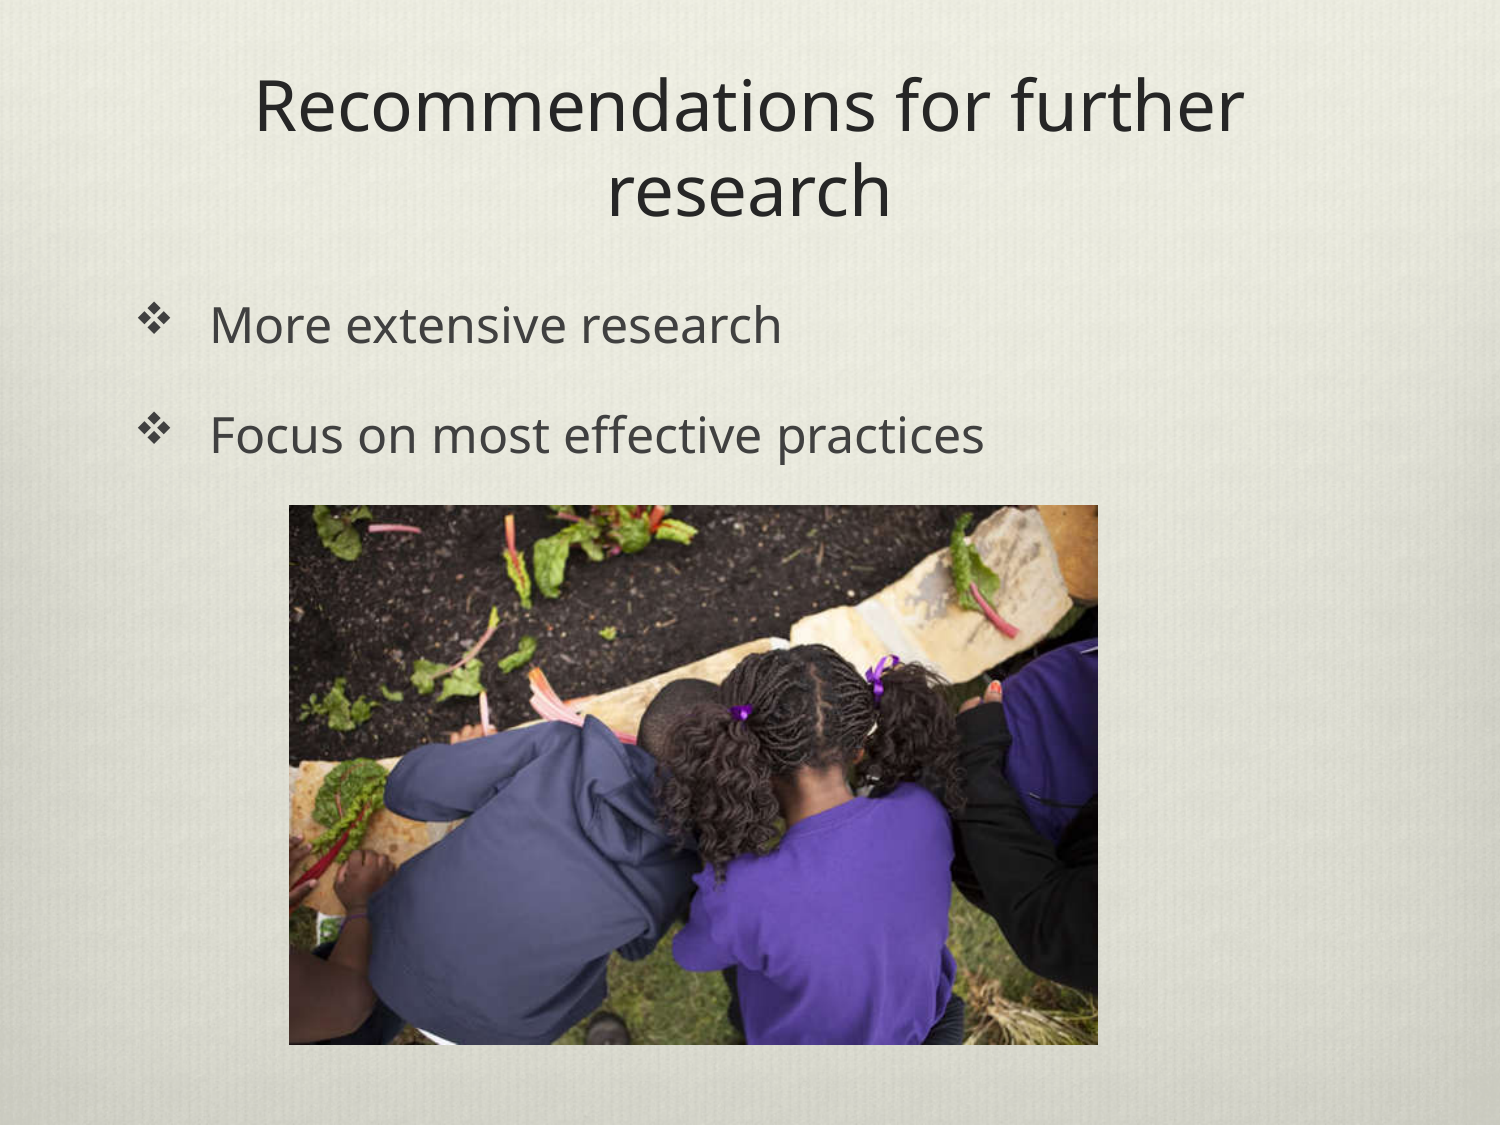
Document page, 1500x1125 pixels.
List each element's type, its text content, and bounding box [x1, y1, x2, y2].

title Recommendations for further research [119, 51, 1381, 176]
list More extensive research Focus on most effective practices [119, 176, 1381, 1011]
picture [287, 504, 1099, 1046]
